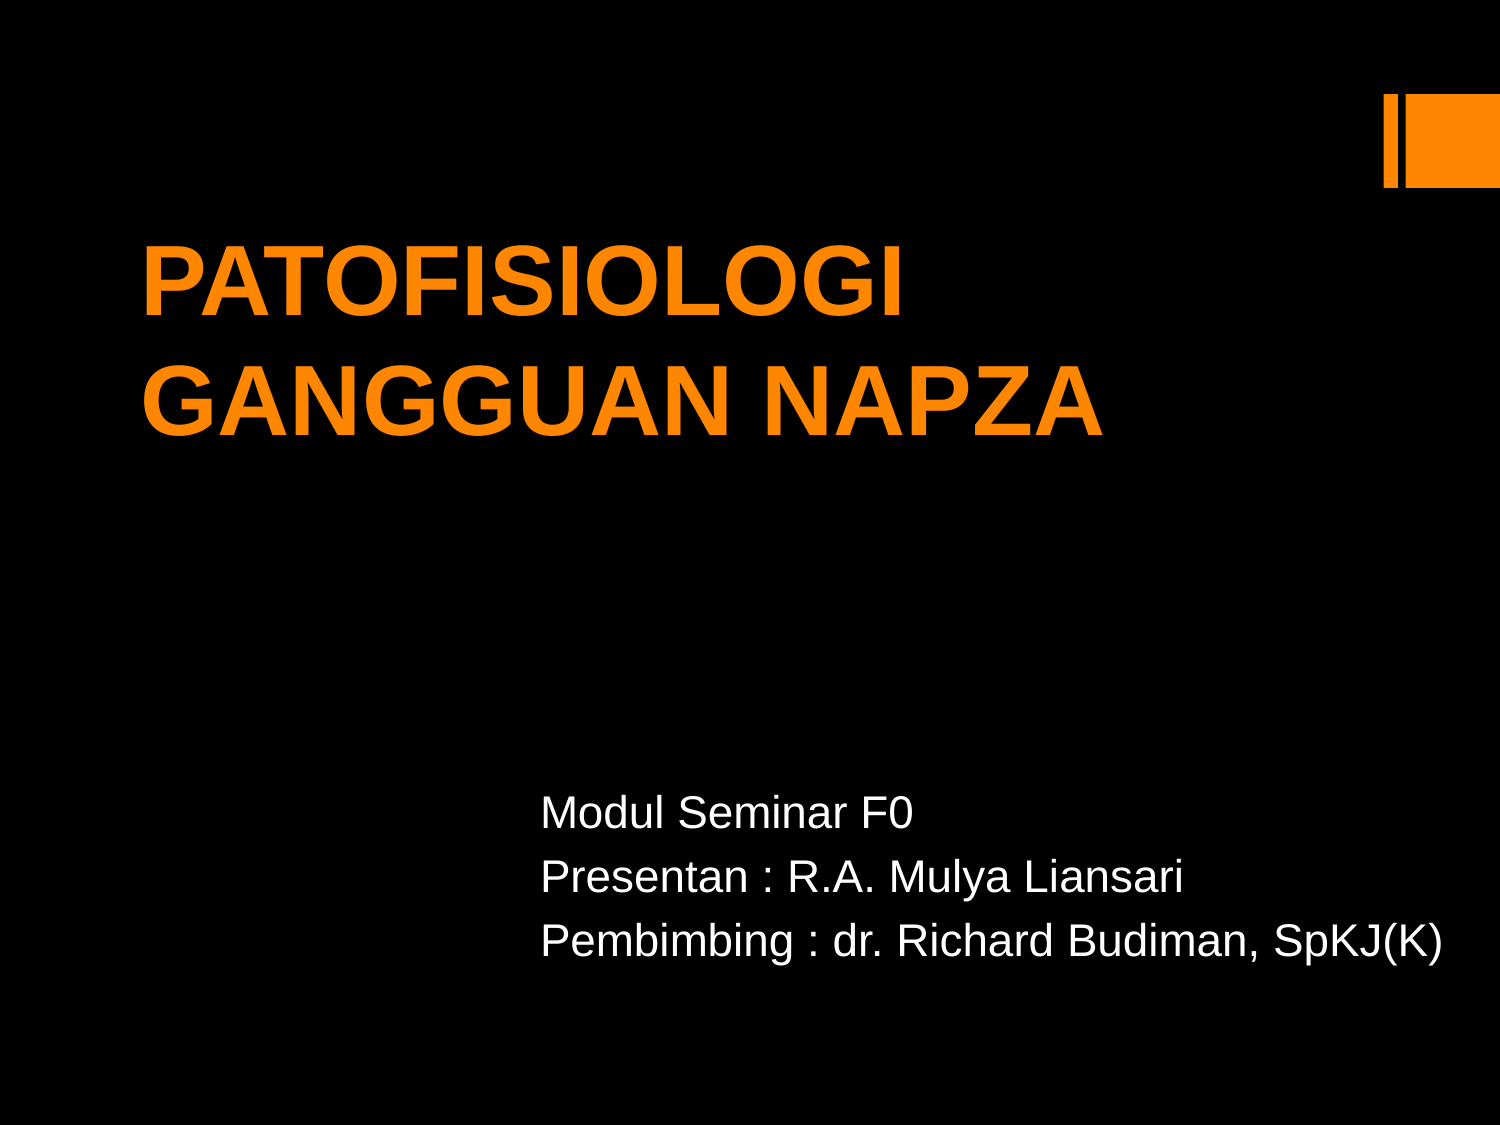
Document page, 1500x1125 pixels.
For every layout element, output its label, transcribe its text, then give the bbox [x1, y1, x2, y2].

title PATOFISIOLOGI GANGGUAN NAPZA [125, 112, 1325, 464]
subtitle Modul Seminar F0 Presentan : R.A. Mulya Liansari Pembimbing : dr. Richard Budiman, SpKJ(K) [525, 774, 1463, 1025]
